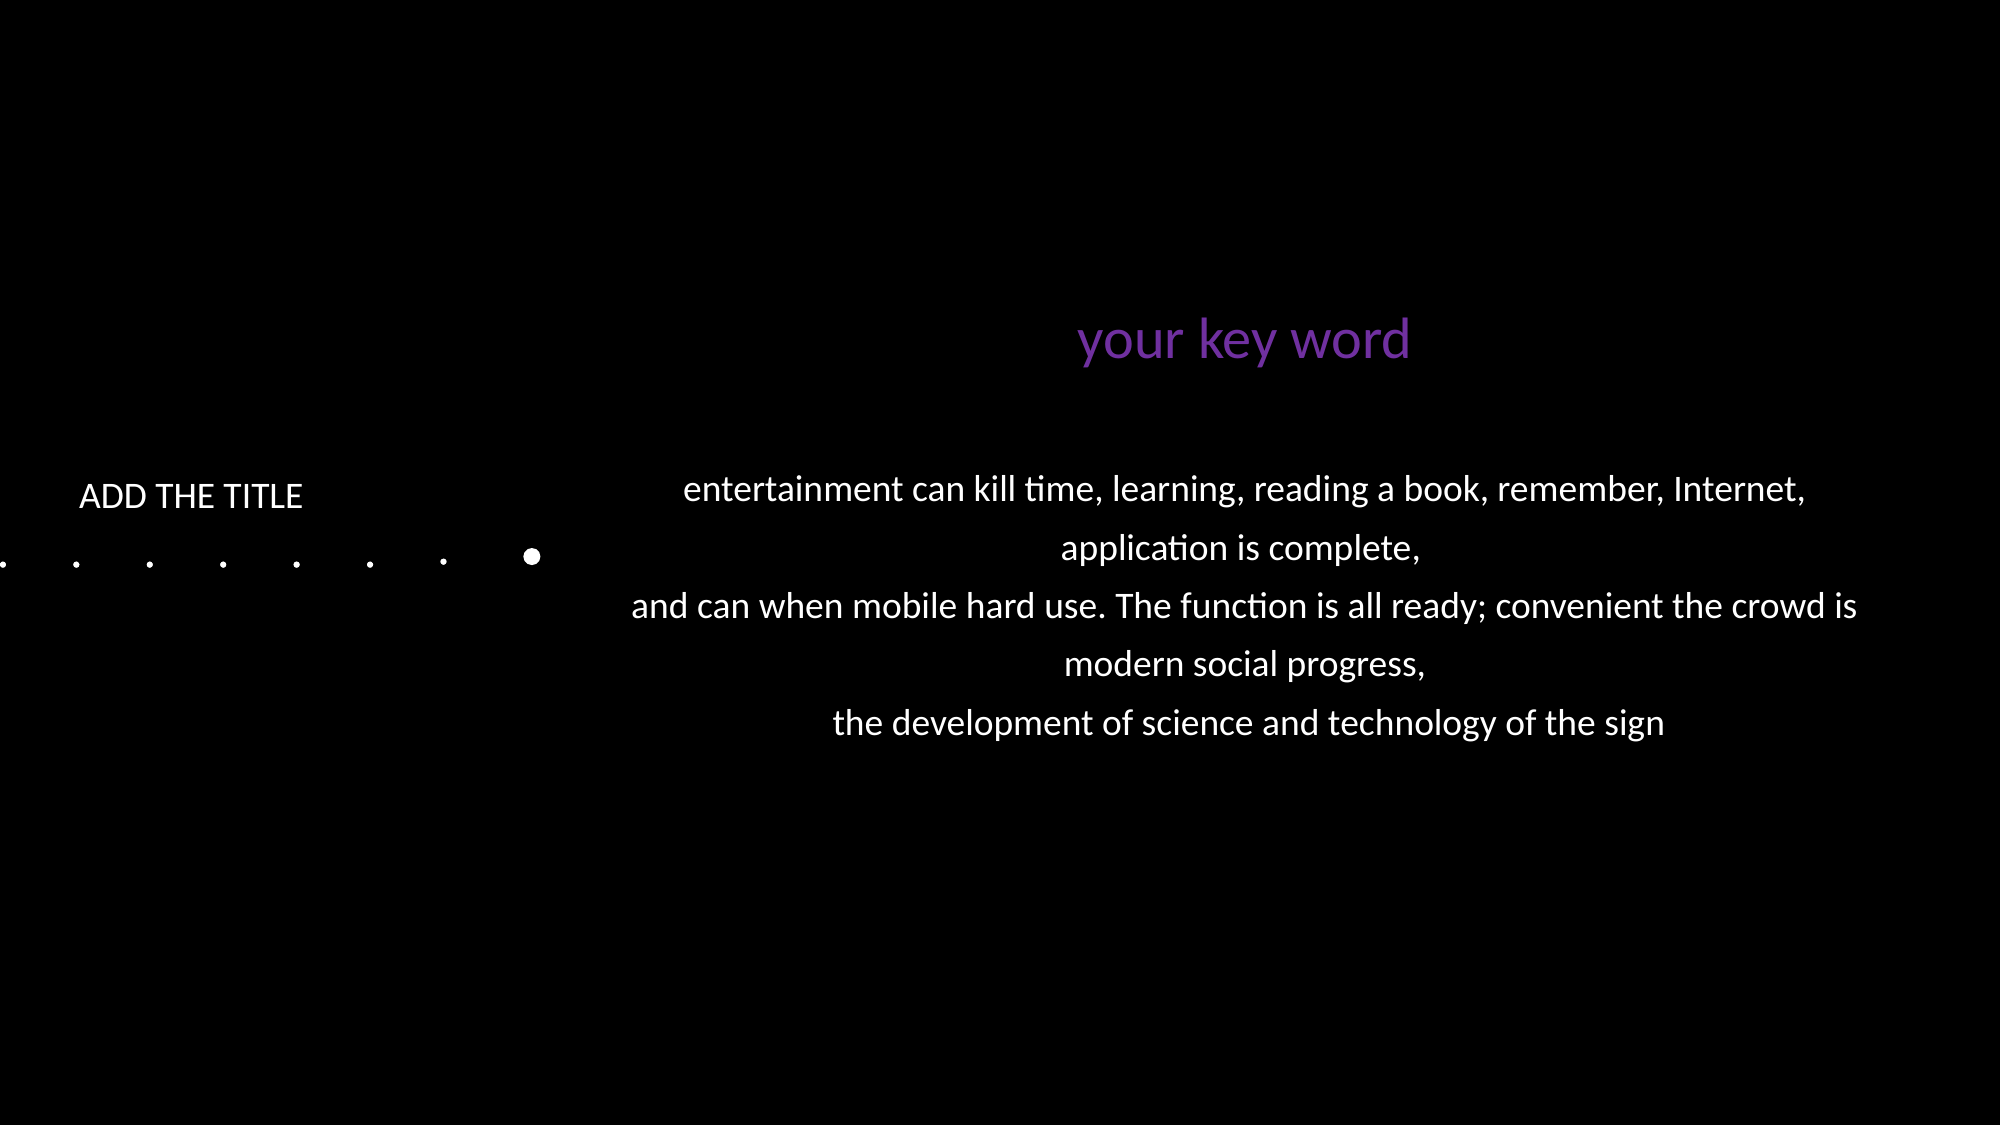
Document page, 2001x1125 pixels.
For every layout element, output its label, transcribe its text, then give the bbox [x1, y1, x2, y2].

text_box ADD THE TITLE [44, 463, 338, 524]
text_box entertainment can kill time, learning, reading a book, remember, Internet, application is complete, and can when mobile hard use. The function is all ready; convenient the crowd is modern social progress, the development of science and technology of the sign [587, 443, 1903, 751]
text_box your key word [1045, 293, 1445, 378]
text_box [0, 558, 447, 568]
text_box [522, 546, 542, 567]
